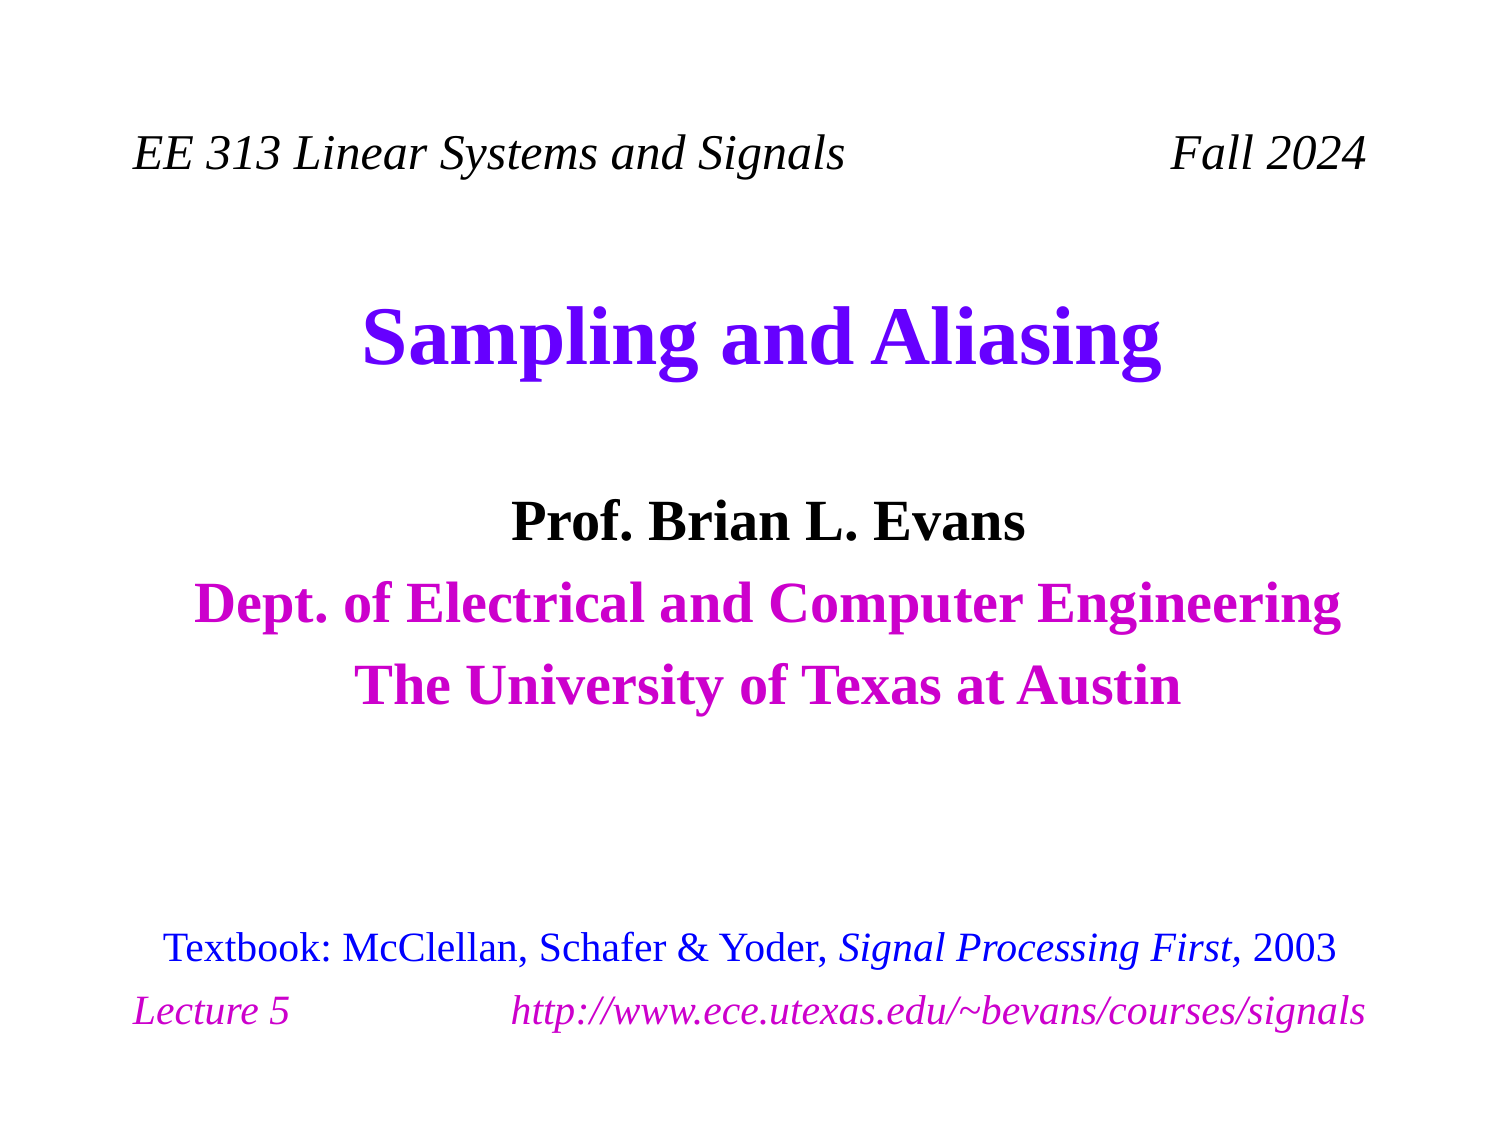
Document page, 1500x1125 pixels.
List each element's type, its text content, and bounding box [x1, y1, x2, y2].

title Sampling and Aliasing [125, 237, 1400, 425]
text_box Lecture 5 http://www.ece.utexas.edu/~bevans/courses/signals [0, 978, 1500, 1040]
subtitle Prof. Brian L. Evans Dept. of Electrical and Computer Engineering The University of Texas at Austin [137, 474, 1400, 763]
text_box EE 313 Linear Systems and Signals Fall 2024 [0, 112, 1500, 188]
text_box Textbook: McClellan, Schafer & Yoder, Signal Processing First, 2003 [0, 912, 1500, 978]
